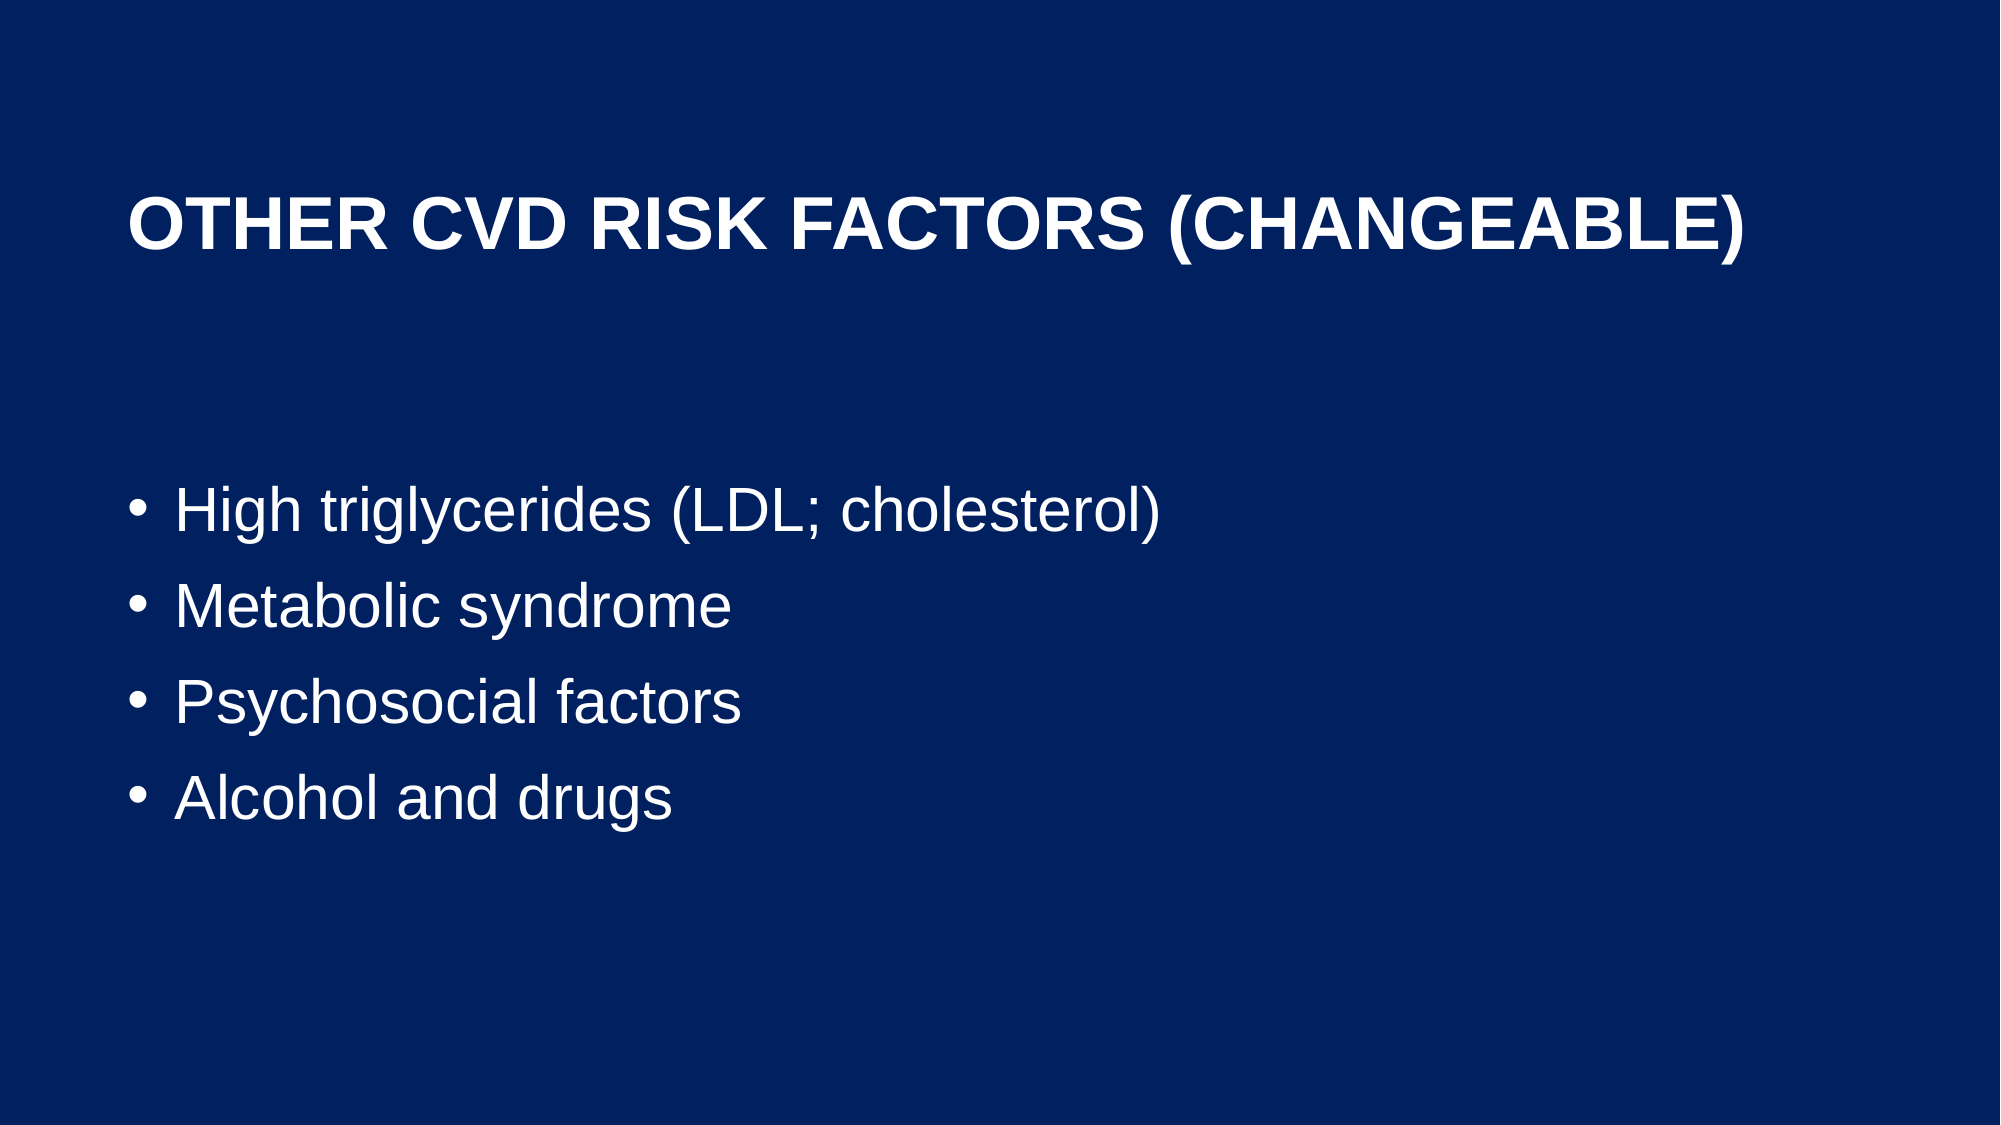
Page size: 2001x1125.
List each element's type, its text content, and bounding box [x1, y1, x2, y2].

list High triglycerides (LDL; cholesterol) Metabolic syndrome Psychosocial factors Alcohol and drugs [112, 351, 1775, 950]
title Other CVD risk factors (changeable) [112, 99, 1775, 339]
